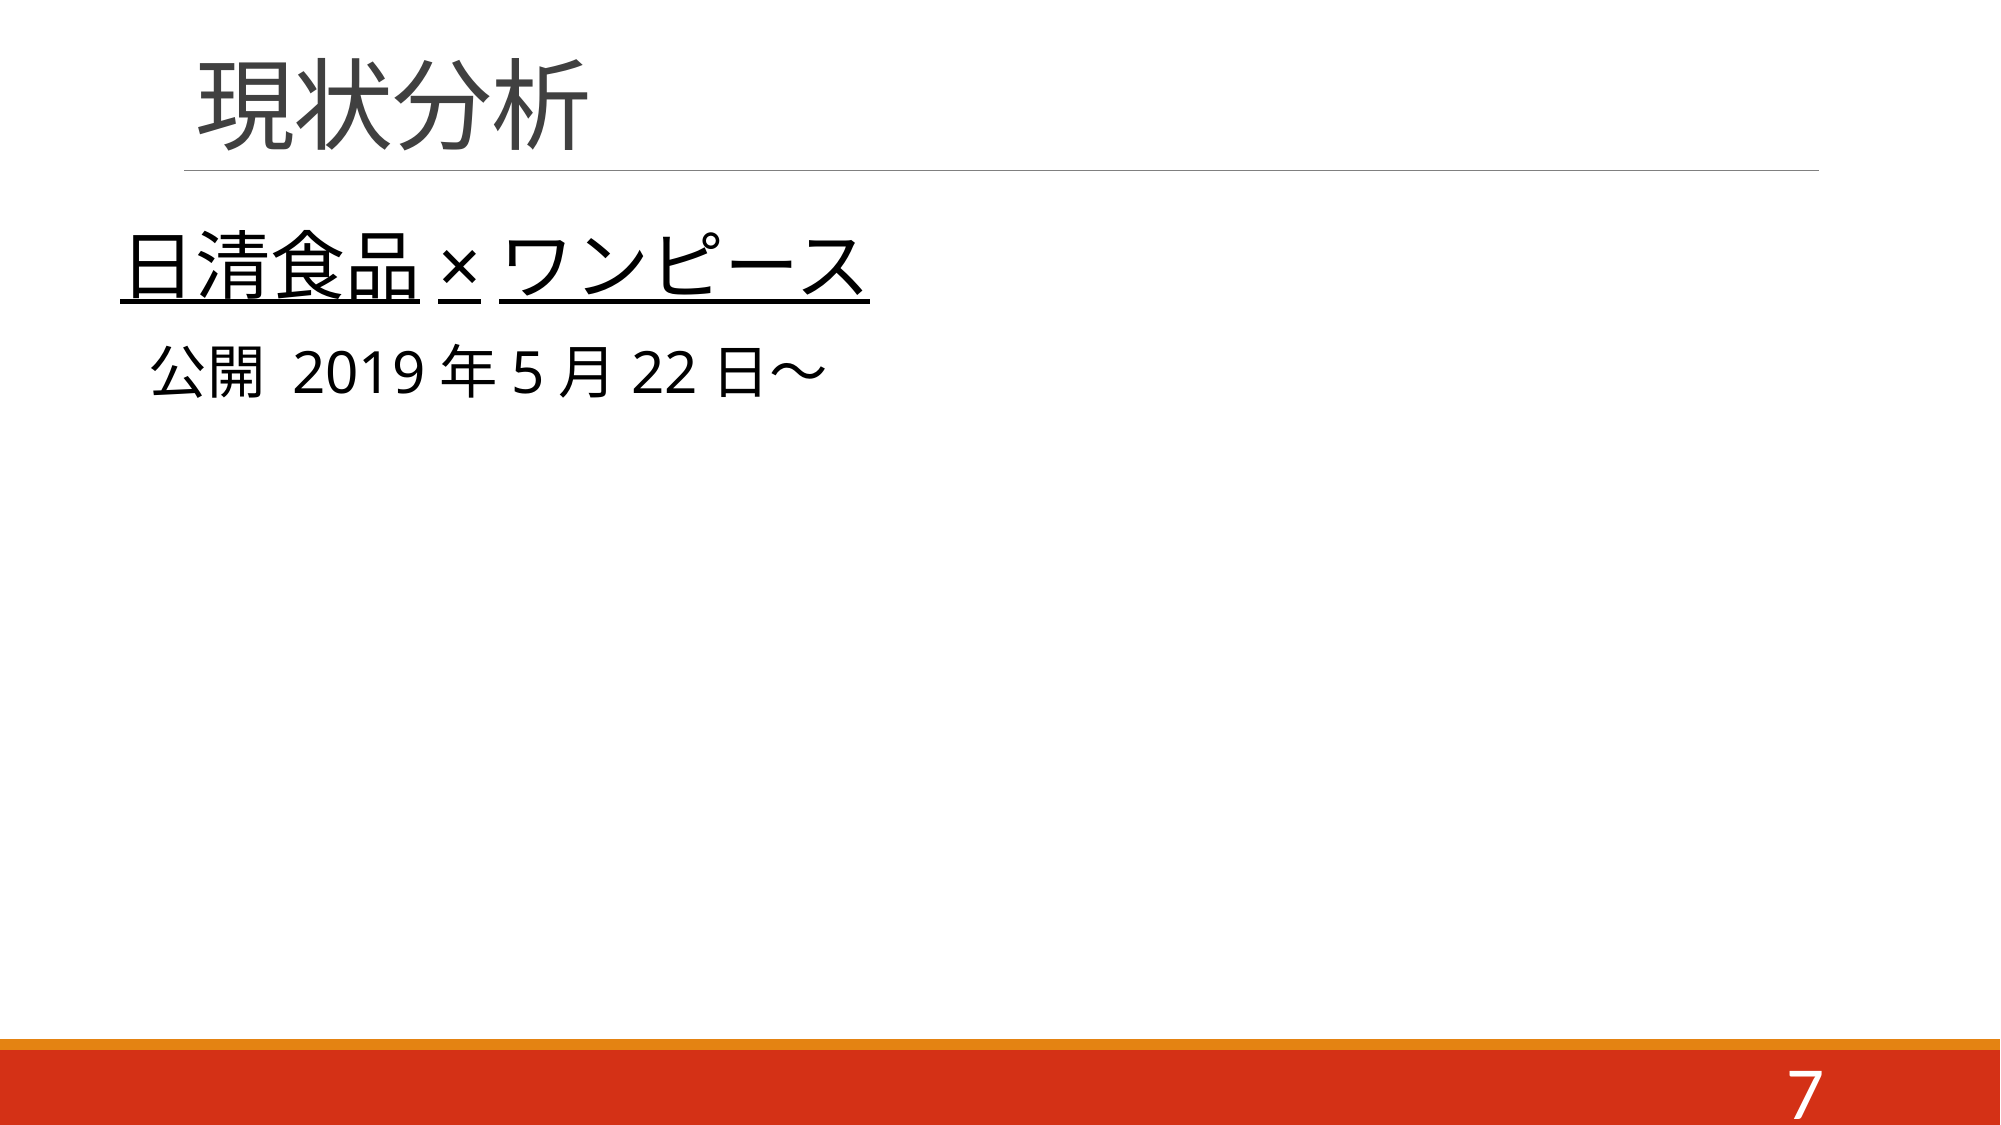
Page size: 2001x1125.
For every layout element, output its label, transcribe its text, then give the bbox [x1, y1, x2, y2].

text_box 日清食品×ワンピース [105, 210, 886, 316]
text_box 公開 2019年5月22日～ [134, 327, 844, 413]
title 現状分析 [180, 28, 1830, 171]
slide_number 7 [1624, 1059, 1840, 1120]
